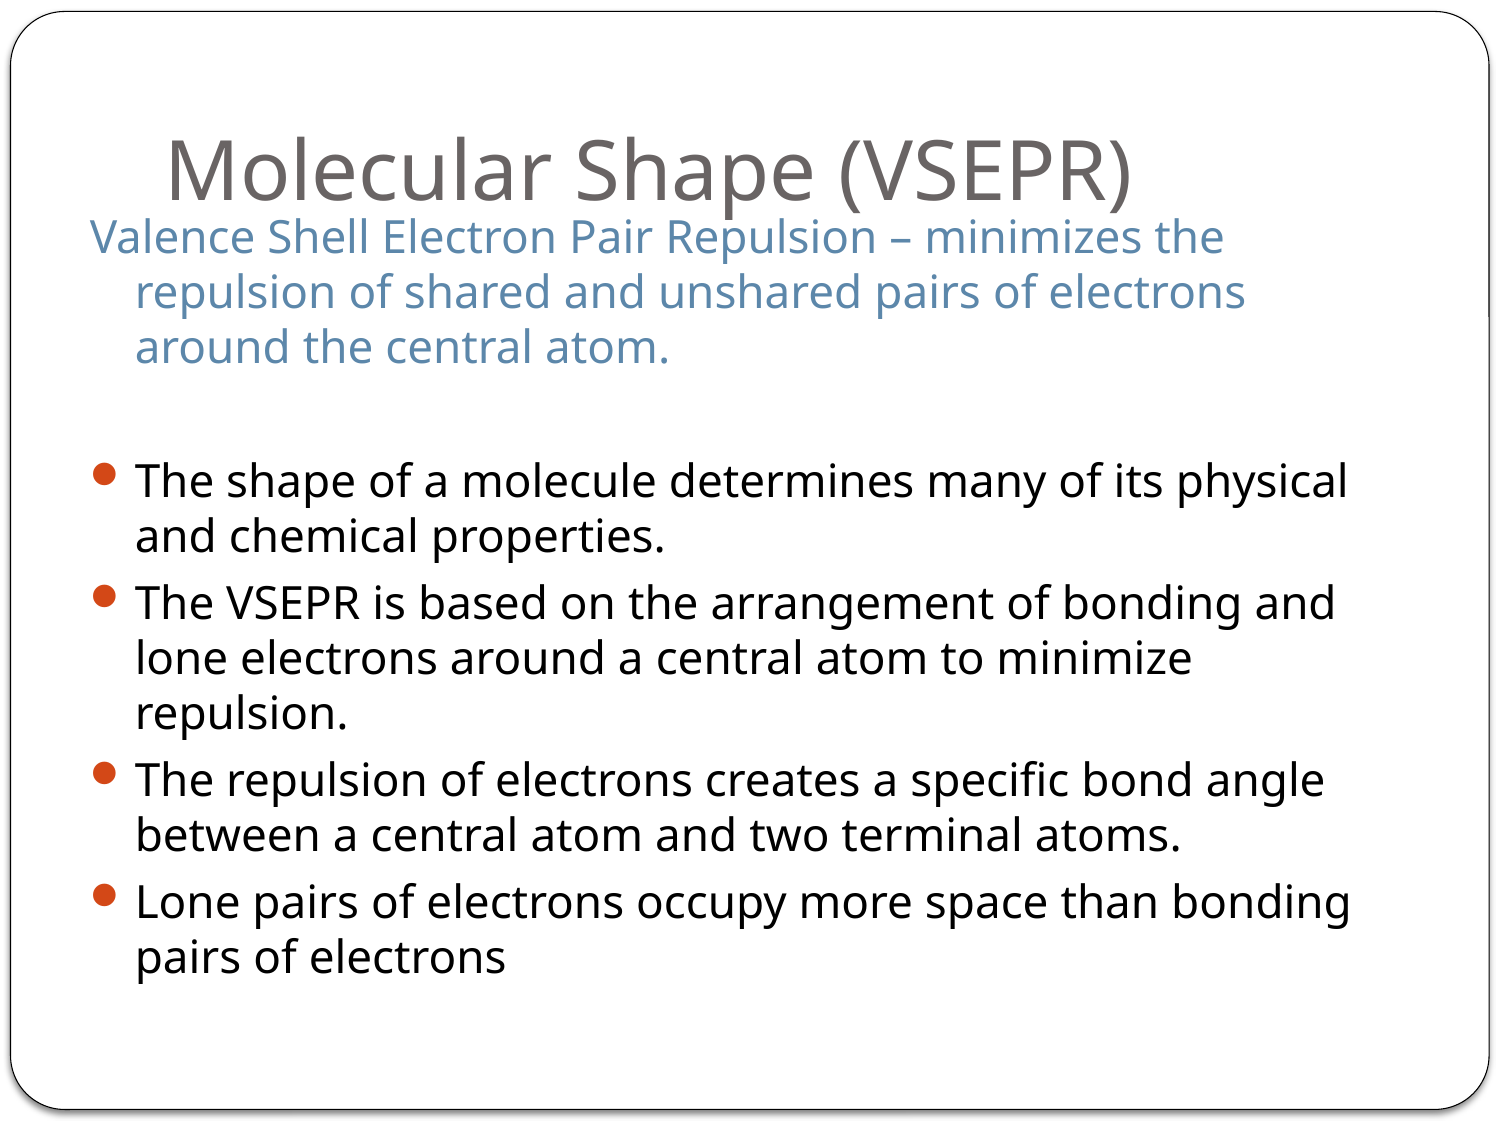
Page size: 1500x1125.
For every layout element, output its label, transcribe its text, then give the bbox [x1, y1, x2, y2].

title Molecular Shape (VSEPR) [150, 45, 1425, 200]
list Valence Shell Electron Pair Repulsion – minimizes the repulsion of shared and unshared pairs of electrons around the central atom. The shape of a molecule determines many of its physical and chemical properties. The VSEPR is based on the arrangement of bonding and lone electrons around a central atom to minimize repulsion. The repulsion of electrons creates a specific bond angle between a central atom and two terminal atoms. Lone pairs of electrons occupy more space than bonding pairs of electrons [75, 200, 1425, 888]
